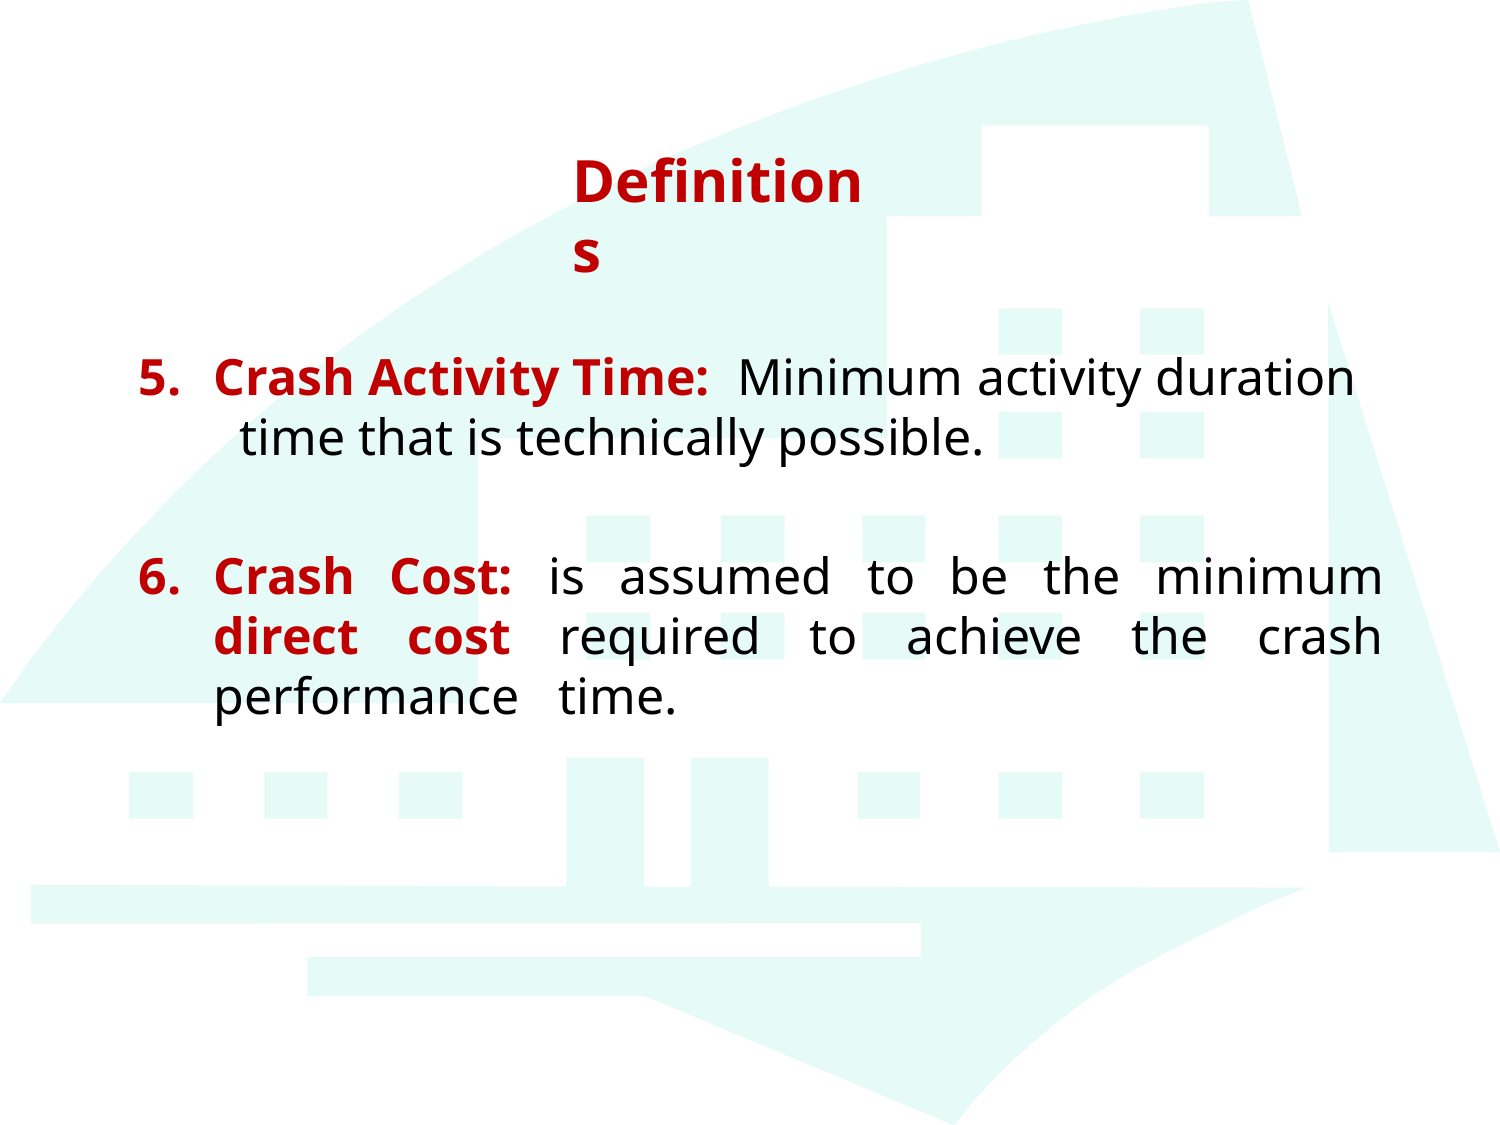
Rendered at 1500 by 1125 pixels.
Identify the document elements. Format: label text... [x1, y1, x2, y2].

list Crash Activity Time: Minimum activity duration time that is technically possible. Crash Cost: is assumed to be the minimum direct cost required to achieve the crash performance time. [123, 302, 1399, 841]
text_box Definitions [572, 144, 892, 229]
